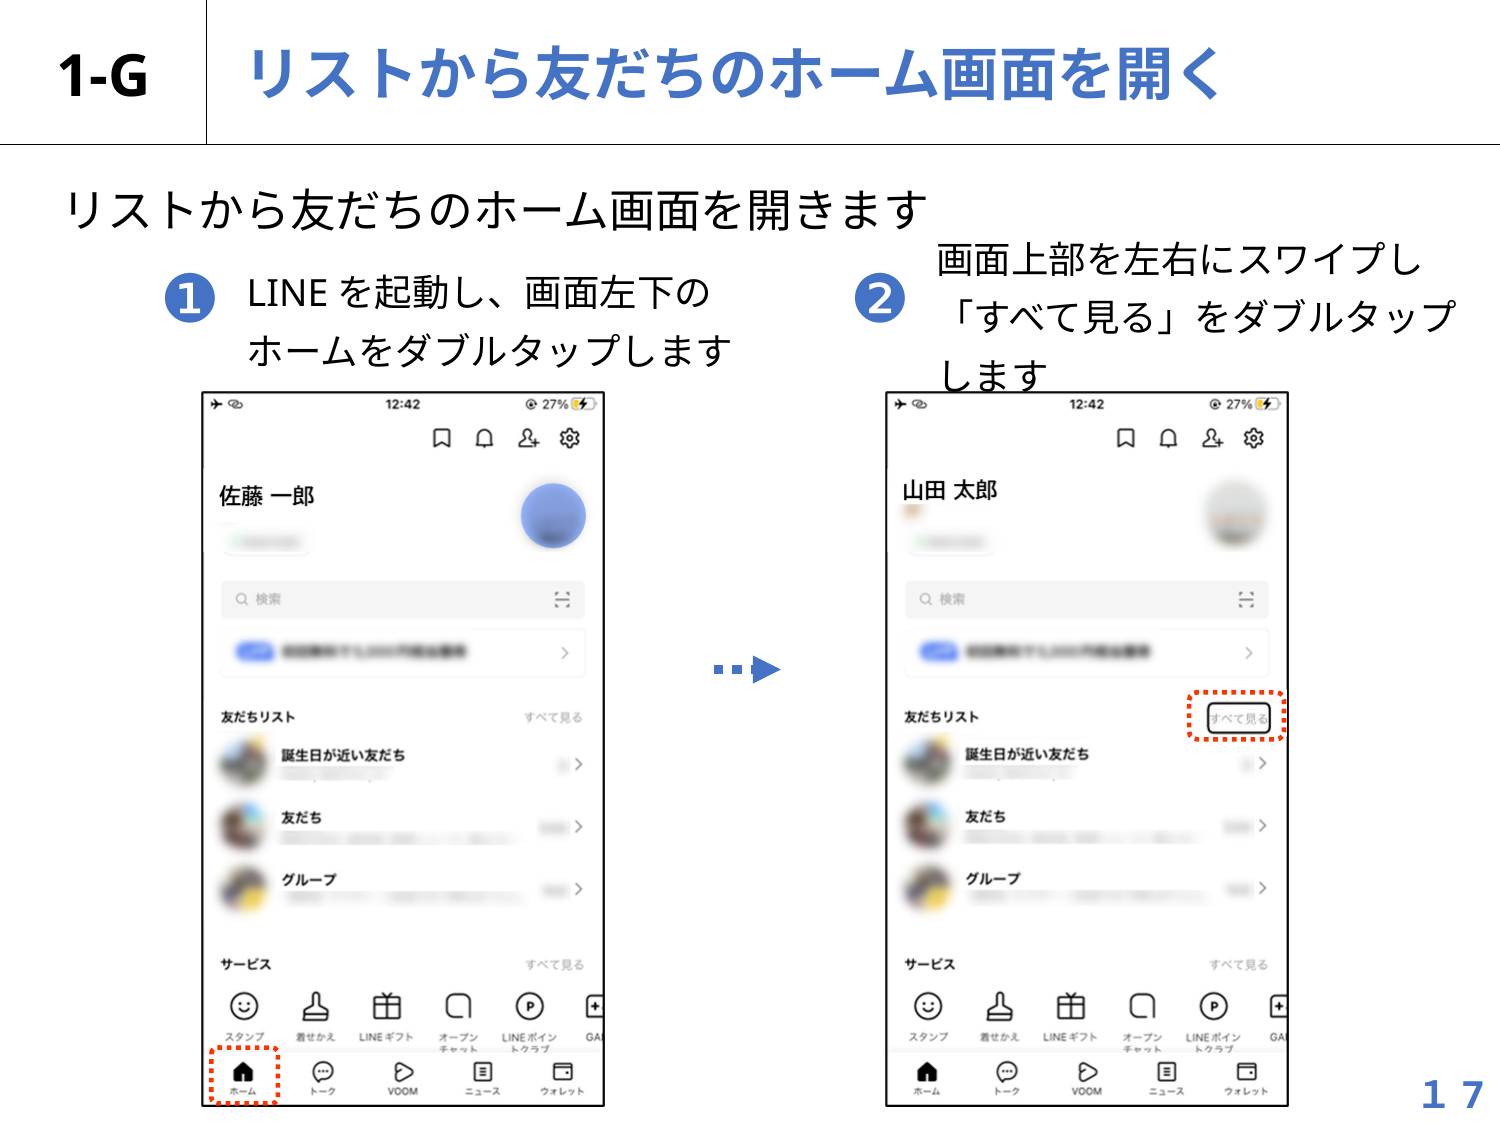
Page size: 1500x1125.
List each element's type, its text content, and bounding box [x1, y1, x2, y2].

picture [885, 391, 1289, 1107]
text_box リストから友だちのホーム画面を開きます [46, 180, 1422, 274]
picture [201, 391, 605, 1107]
text_box 画面上部を左右にスワイプし「すべて見る」をダブルタップします [921, 215, 1500, 406]
text_box ❶ [145, 274, 223, 343]
title リストから友だちのホーム画面を開く [228, 36, 1472, 116]
text_box ❷ [836, 274, 921, 343]
text_box １7 [1399, 1063, 1500, 1123]
text_box 1-G [0, 0, 207, 147]
text_box LINEを起動し、画面左下の ホームをダブルタップします [231, 248, 836, 381]
